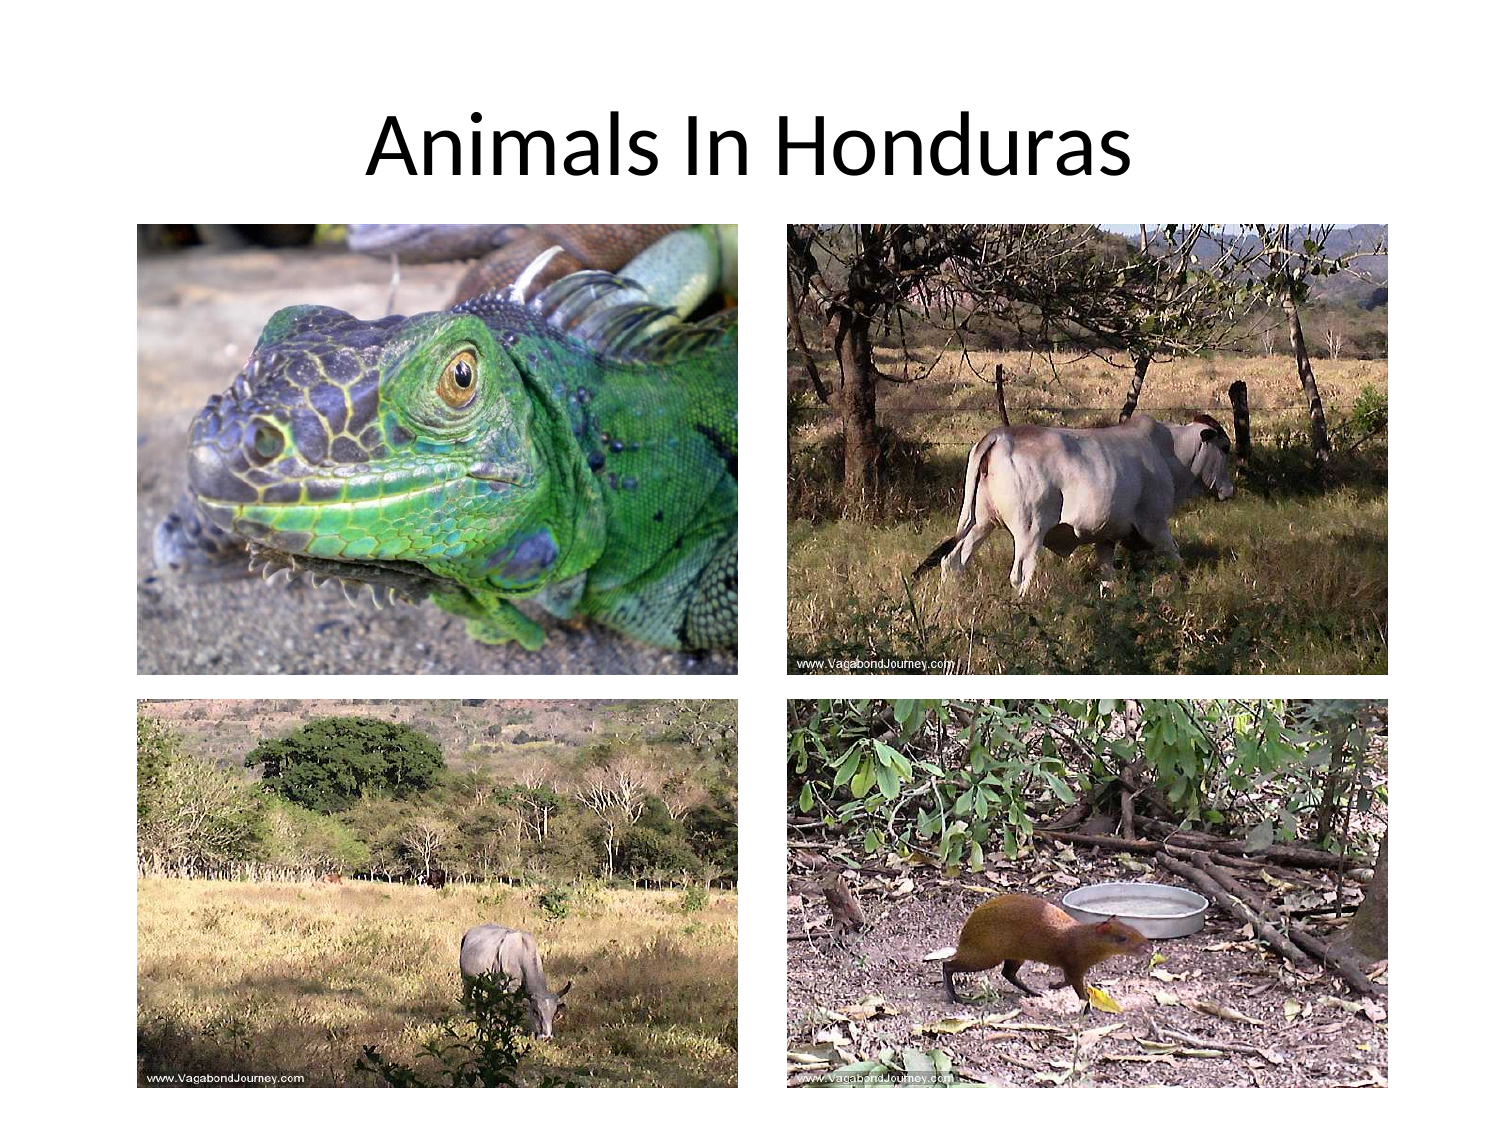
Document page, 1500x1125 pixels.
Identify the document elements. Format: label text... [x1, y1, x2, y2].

picture [137, 224, 738, 676]
title Animals In Honduras [75, 45, 1425, 233]
picture [787, 699, 1388, 1088]
picture [787, 224, 1388, 676]
picture [137, 699, 738, 1088]
